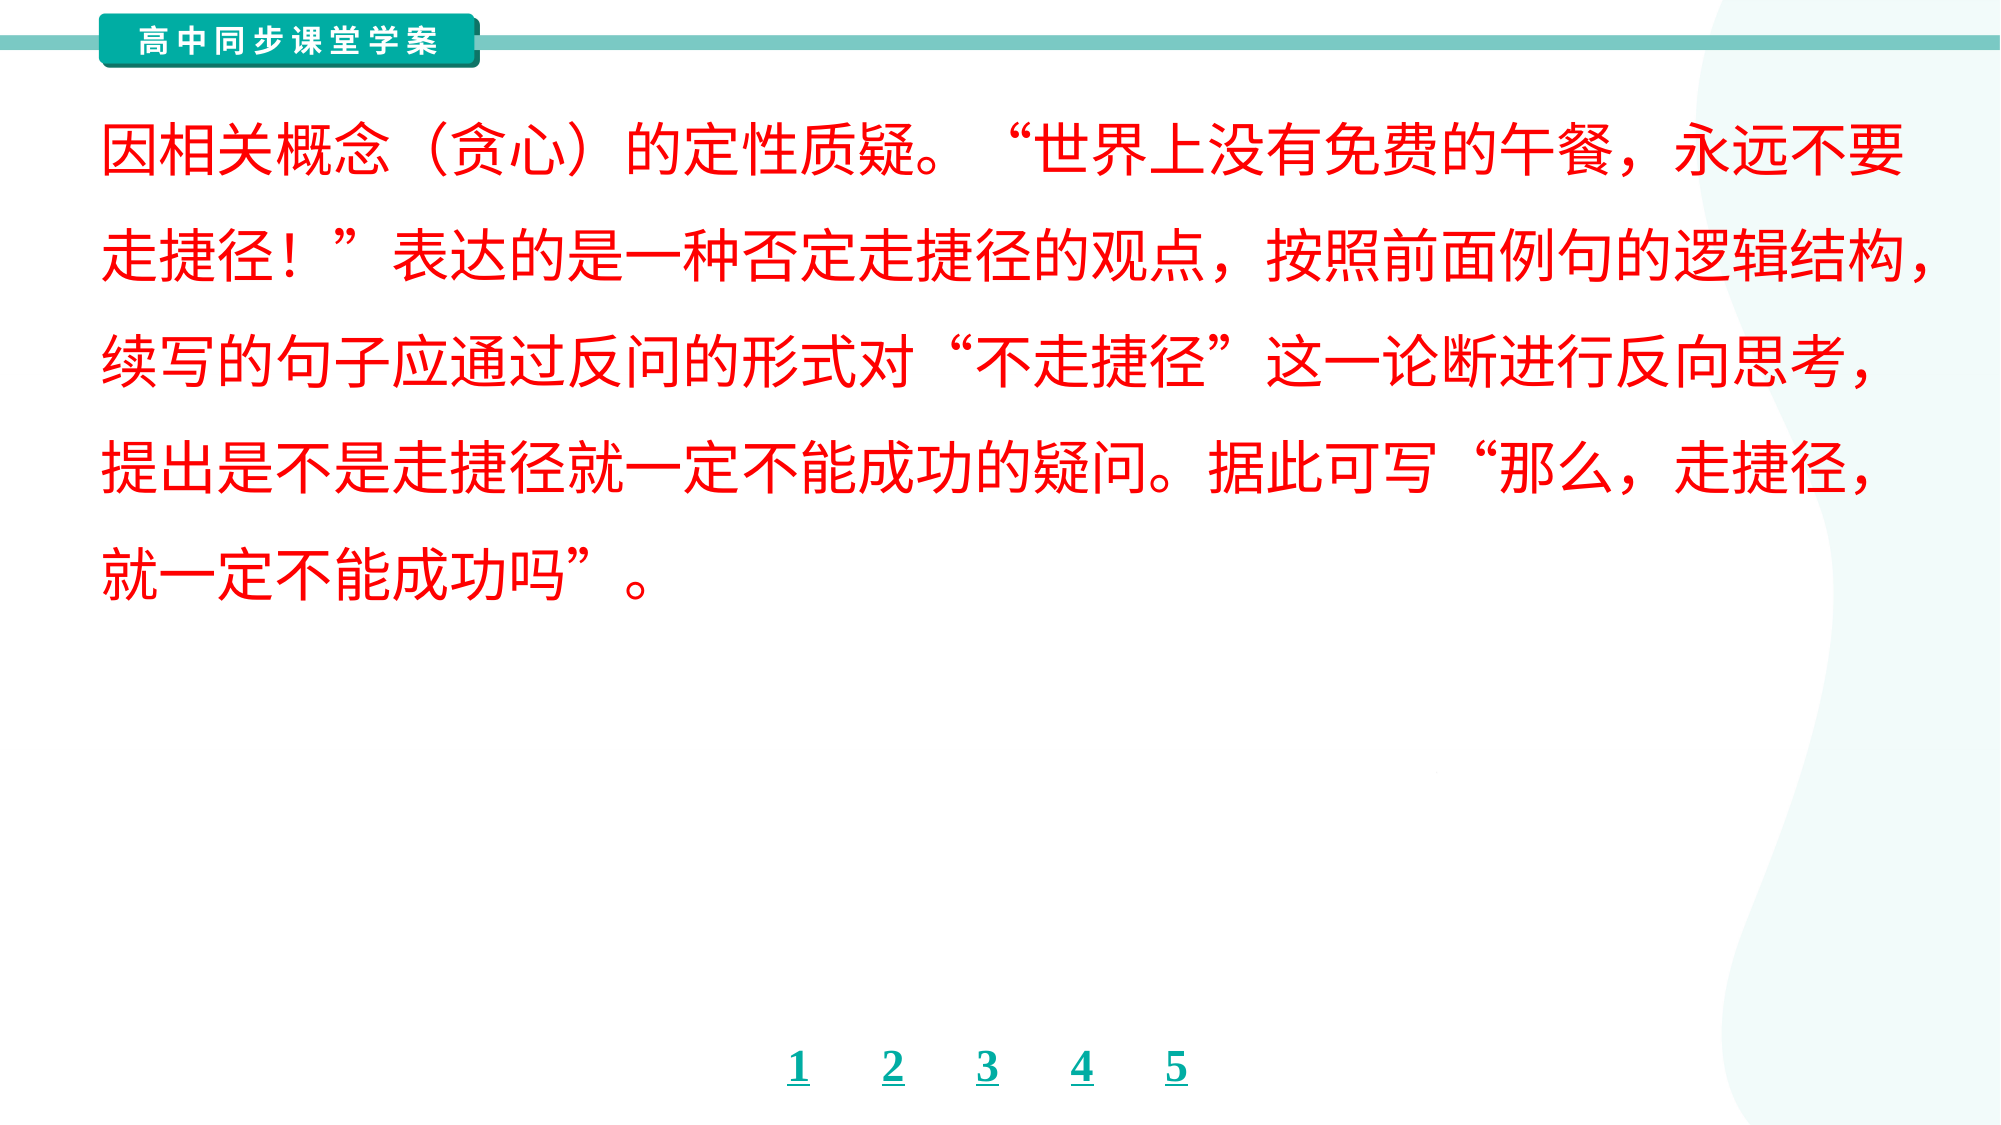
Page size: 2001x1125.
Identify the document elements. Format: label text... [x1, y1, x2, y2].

picture [0, 0, 2000, 1125]
text_box 因相关概念（贪心）的定性质疑。“世界上没有免费的午餐，永远不要 走捷径！”表达的是一种否定走捷径的观点，按照前面例句的逻辑结构， 续写的句子应通过反问的形式对“不走捷径”这一论断进行反向思考， 提出是不是走捷径就一定不能成功的疑问。据此可写“那么，走捷径， 就一定不能成功吗”。 [100, 76, 1899, 608]
